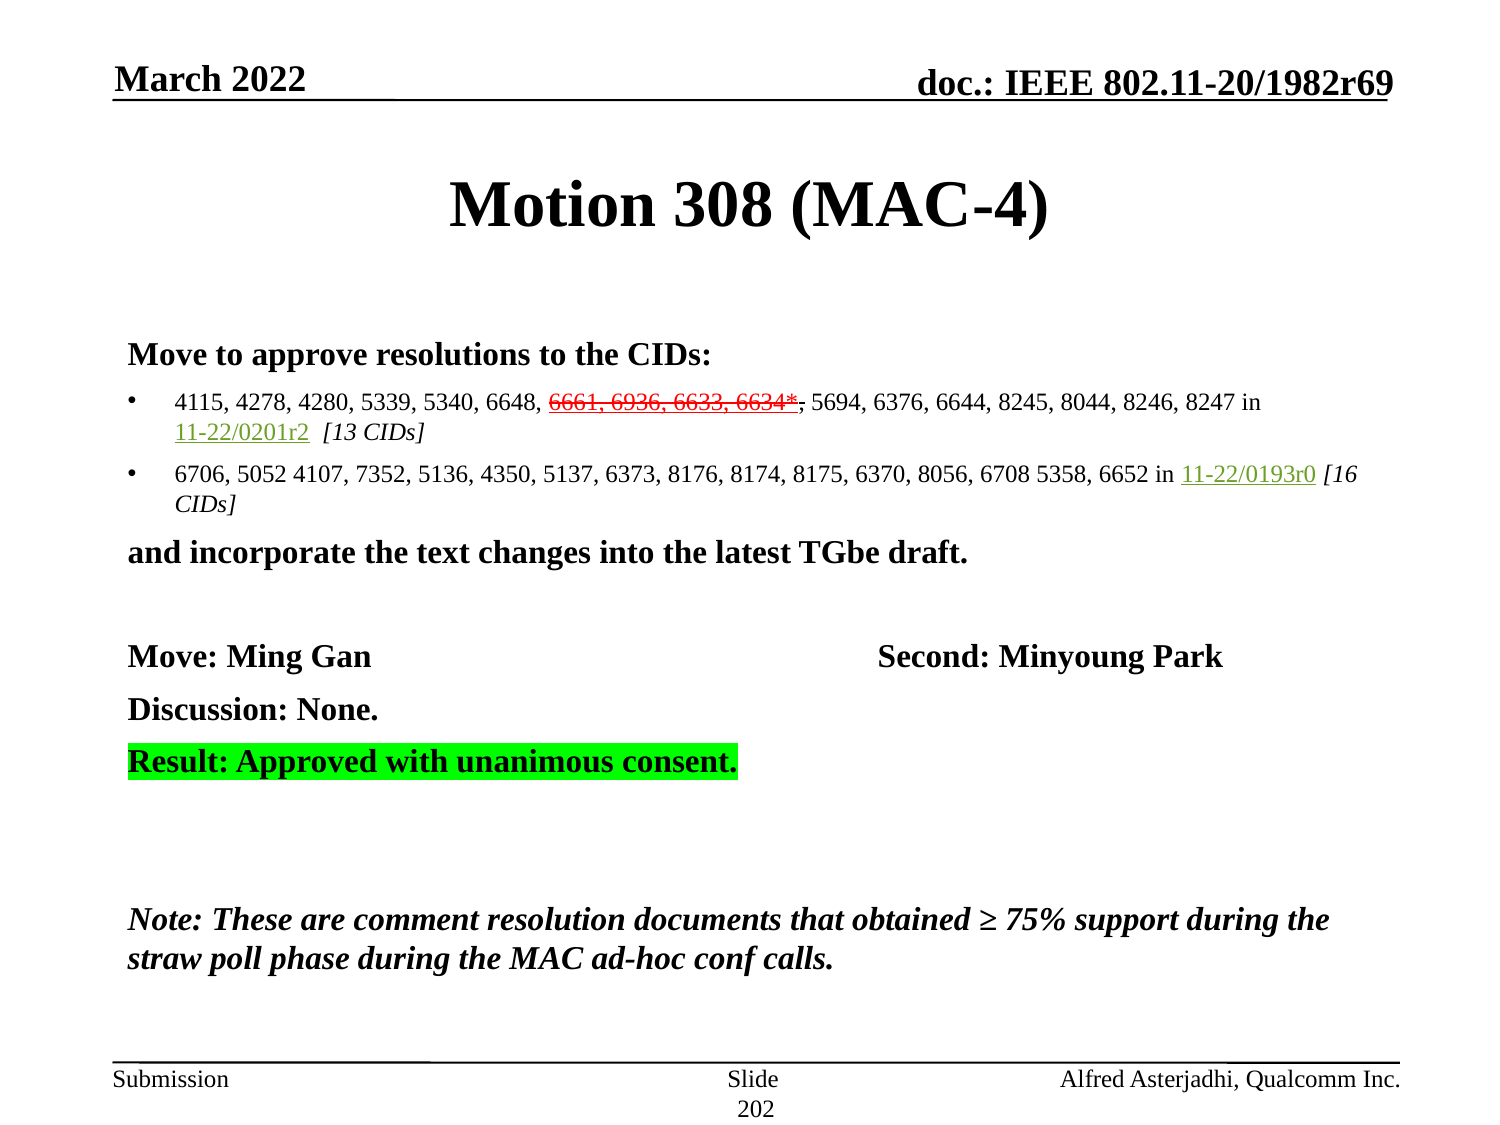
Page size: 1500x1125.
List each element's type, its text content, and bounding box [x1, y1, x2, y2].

footer Alfred Asterjadhi, Qualcomm Inc. [878, 1061, 1402, 1093]
list Move to approve resolutions to the CIDs: 4115, 4278, 4280, 5339, 5340, 6648, 6661, 6936, 6633, 6634*, 5694, 6376, 6644, 8245, 8044, 8246, 8247 in 11-22/0201r2 [13 CIDs] 6706, 5052 4107, 7352, 5136, 4350, 5137, 6373, 8176, 8174, 8175, 6370, 8056, 6708 5358, 6652 in 11-22/0193r0 [16 CIDs] and incorporate the text changes into the latest TGbe draft. Move: Ming Gan Second: Minyoung Park Discussion: None. Result: Approved with unanimous consent. Note: These are comment resolution documents that obtained ≥ 75% support during the straw poll phase during the MAC ad-hoc conf calls. [112, 324, 1388, 1063]
slide_number Slide 202 [712, 1061, 800, 1123]
title Motion 308 (MAC-4) [112, 112, 1388, 288]
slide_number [114, 54, 423, 100]
